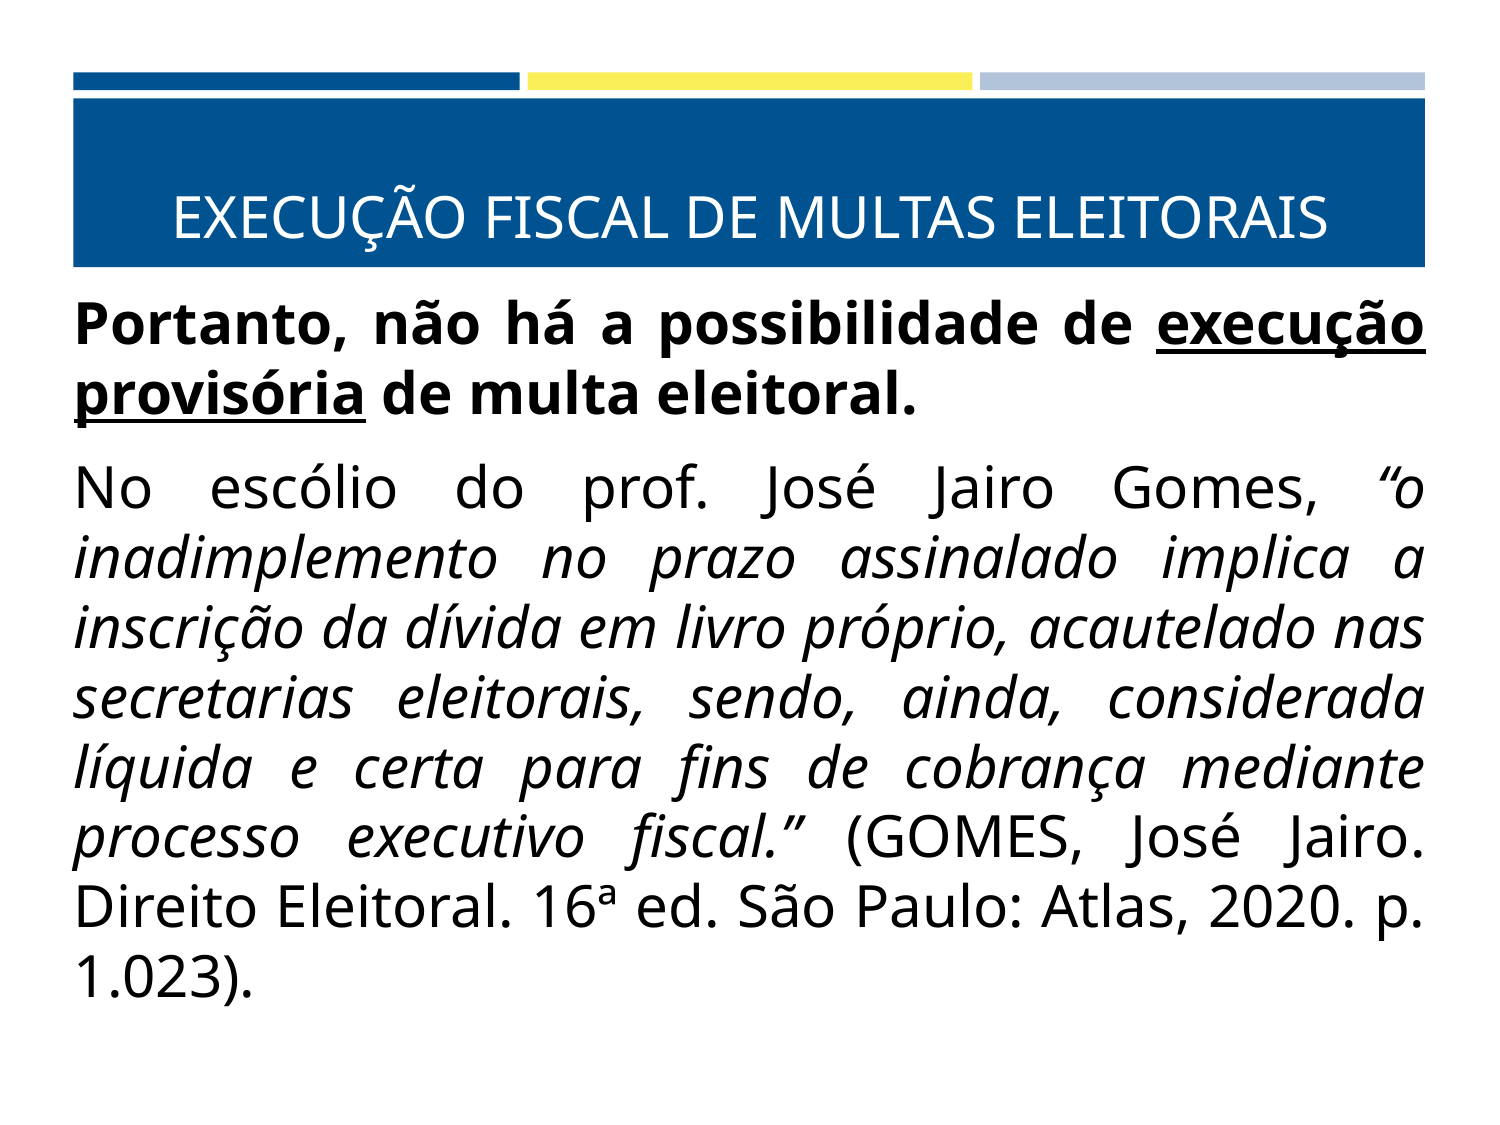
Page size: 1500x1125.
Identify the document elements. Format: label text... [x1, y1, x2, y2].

list Portanto, não há a possibilidade de execução provisória de multa eleitoral. No escólio do prof. José Jairo Gomes, “o inadimplemento no prazo assinalado implica a inscrição da dívida em livro próprio, acautelado nas secretarias eleitorais, sendo, ainda, considerada líquida e certa para fins de cobrança mediante processo executivo fiscal.” (GOMES, José Jairo. Direito Eleitoral. 16ª ed. São Paulo: Atlas, 2020. p. 1.023). [58, 278, 1442, 1083]
title EXECUÇÃO FISCAL DE MULTAS ELEITORAIS [95, 112, 1406, 259]
